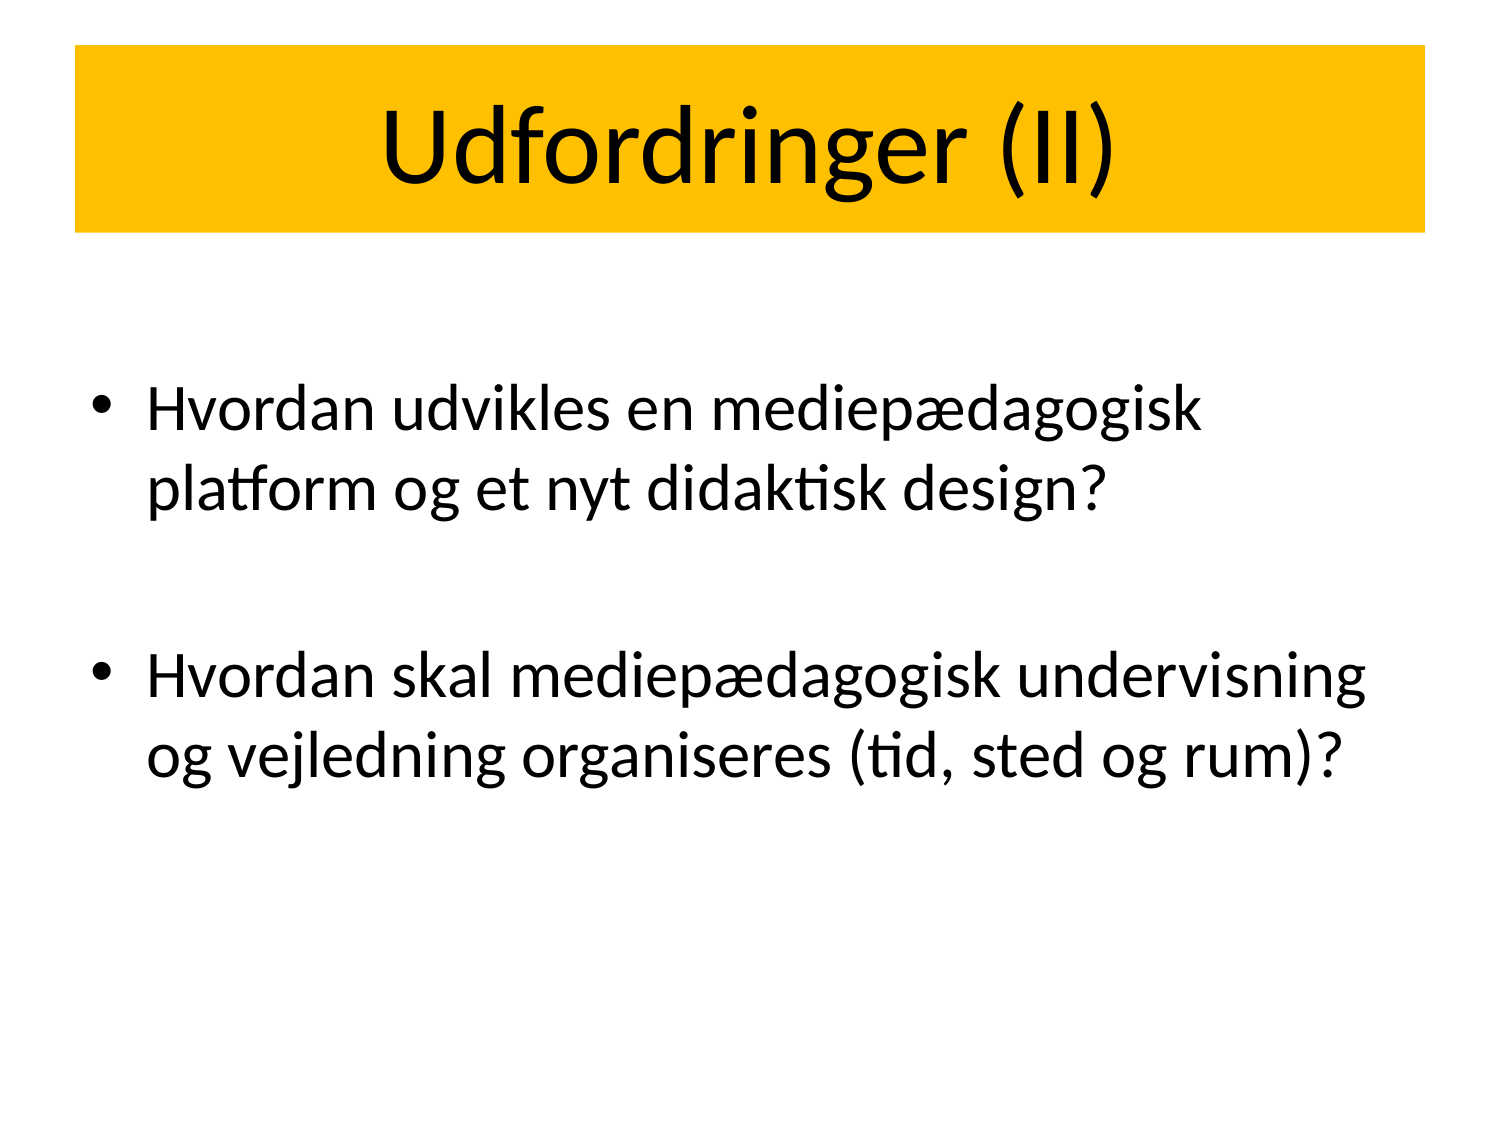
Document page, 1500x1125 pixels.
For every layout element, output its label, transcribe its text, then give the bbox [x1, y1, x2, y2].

list Hvordan udvikles en mediepædagogisk platform og et nyt didaktisk design? Hvordan skal mediepædagogisk undervisning og vejledning organiseres (tid, sted og rum)? [75, 262, 1425, 1005]
title Udfordringer (II) [75, 45, 1425, 233]
